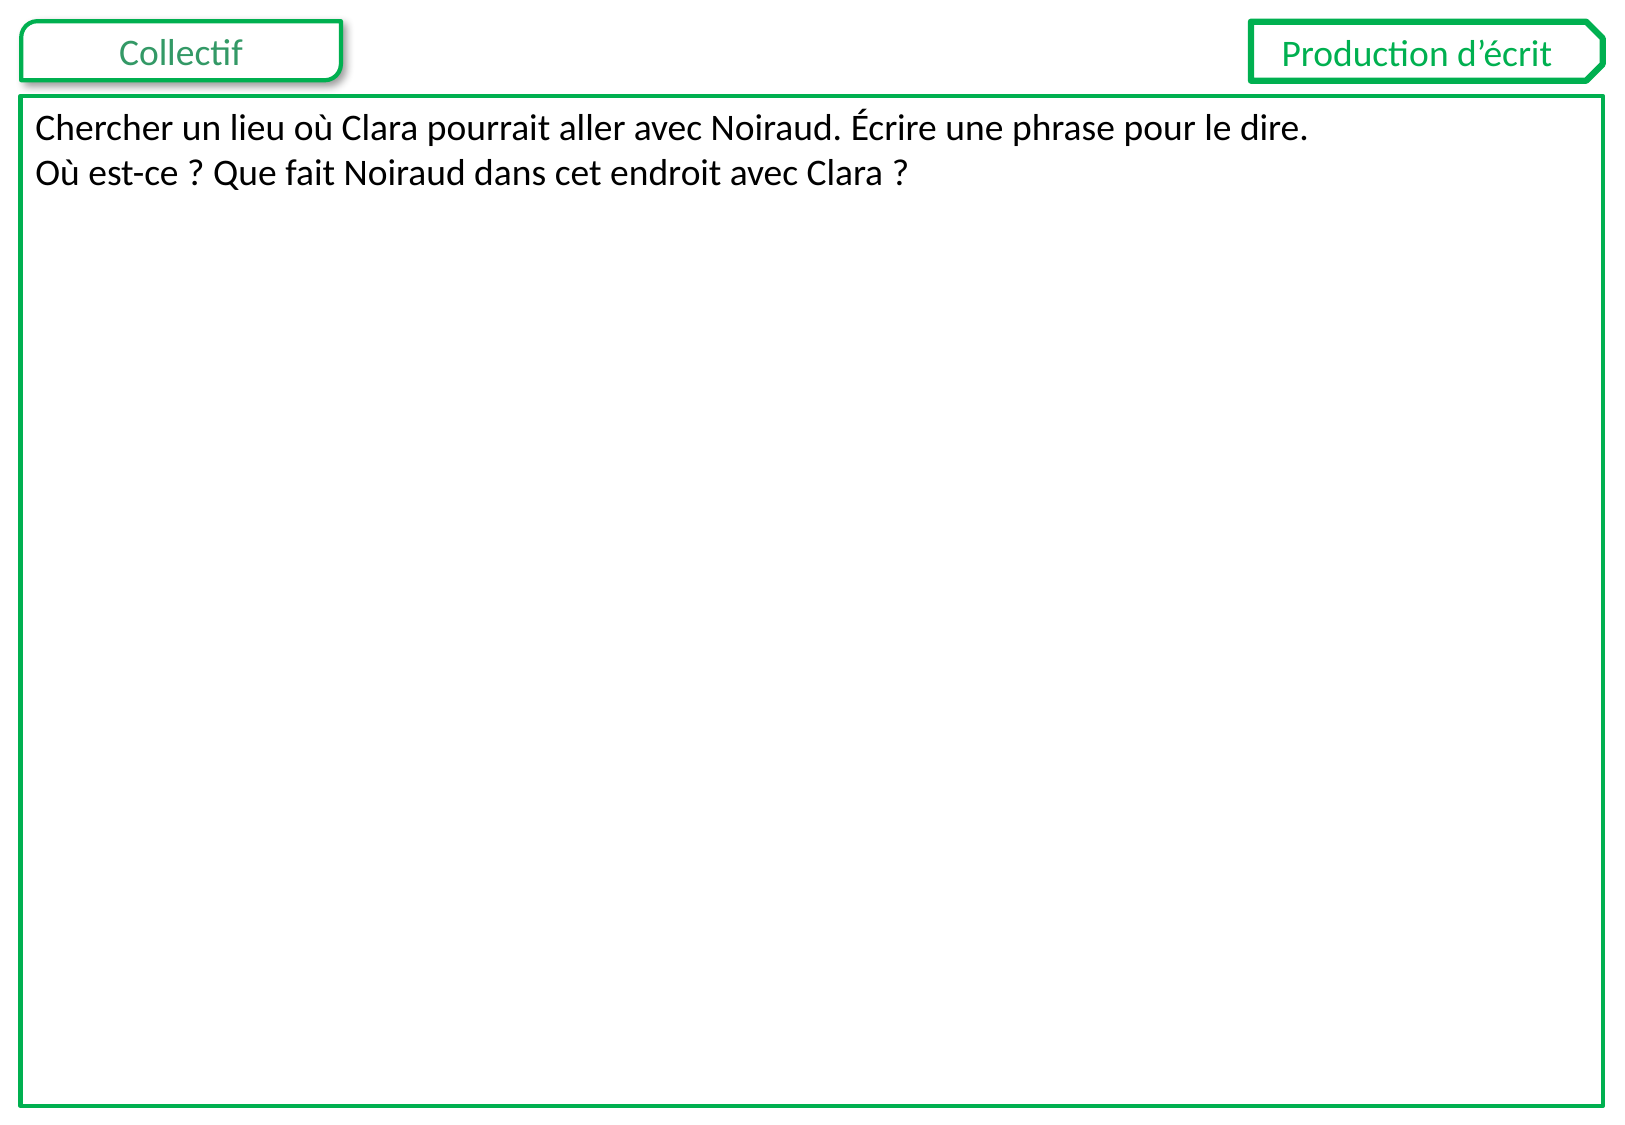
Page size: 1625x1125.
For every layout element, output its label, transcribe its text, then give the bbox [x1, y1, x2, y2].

list Chercher un lieu où Clara pourrait aller avec Noiraud. Écrire une phrase pour le dire. Où est-ce ? Que fait Noiraud dans cet endroit avec Clara ? [18, 94, 1605, 1108]
list Production d’écrit [1250, 21, 1584, 81]
